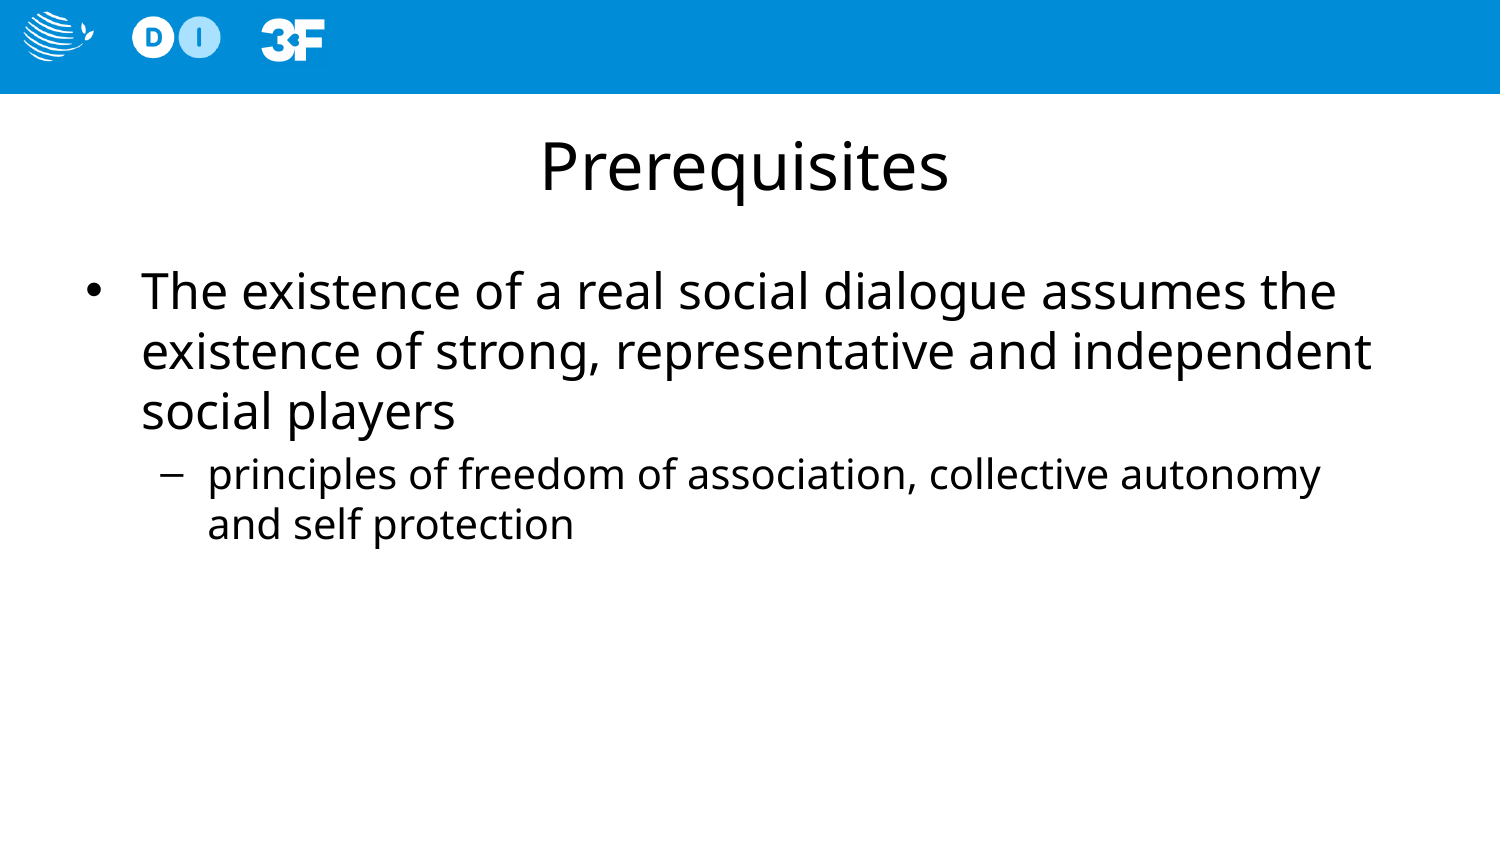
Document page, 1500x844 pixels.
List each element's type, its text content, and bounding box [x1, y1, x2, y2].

picture [23, 0, 94, 71]
picture [263, 19, 324, 61]
title Prerequisites [70, 93, 1421, 235]
list The existence of a real social dialogue assumes the existence of strong, representative and independent social players principles of freedom of association, collective autonomy and self protection [70, 251, 1421, 809]
picture [128, 11, 223, 63]
